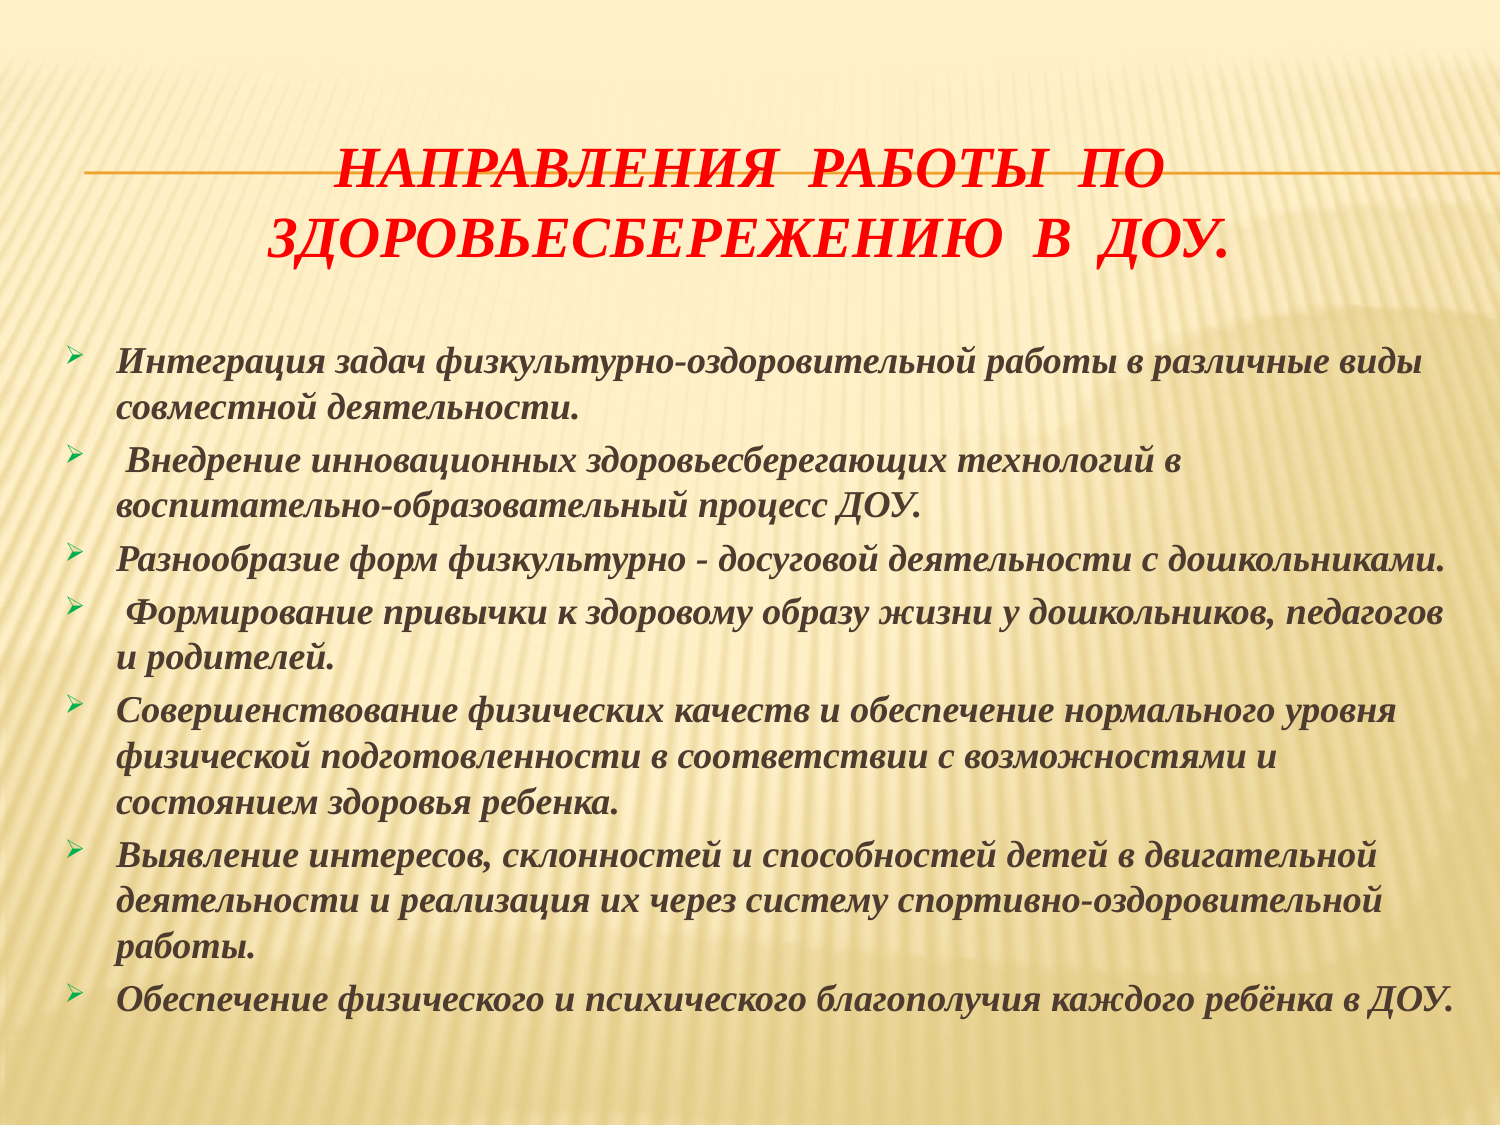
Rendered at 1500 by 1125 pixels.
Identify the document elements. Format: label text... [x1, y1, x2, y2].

list Интеграция задач физкультурно-оздоровительной работы в различные виды совместной деятельности. Внедрение инновационных здоровьесберегающих технологий в воспитательно-образовательный процесс ДОУ. Разнообразие форм физкультурно - досуговой деятельности с дошкольниками. Формирование привычки к здоровому образу жизни у дошкольников, педагогов и родителей. Совершенствование физических качеств и обеспечение нормального уровня физической подготовленности в соответствии с возможностями и состоянием здоровья ребенка. Выявление интересов, склонностей и способностей детей в двигательной деятельности и реализация их через систему спортивно-оздоровительной работы. Обеспечение физического и психического благополучия каждого ребёнка в ДОУ. [50, 328, 1475, 1125]
title Направления работы по здоровьесбережению в ДОУ. [75, 70, 1425, 328]
